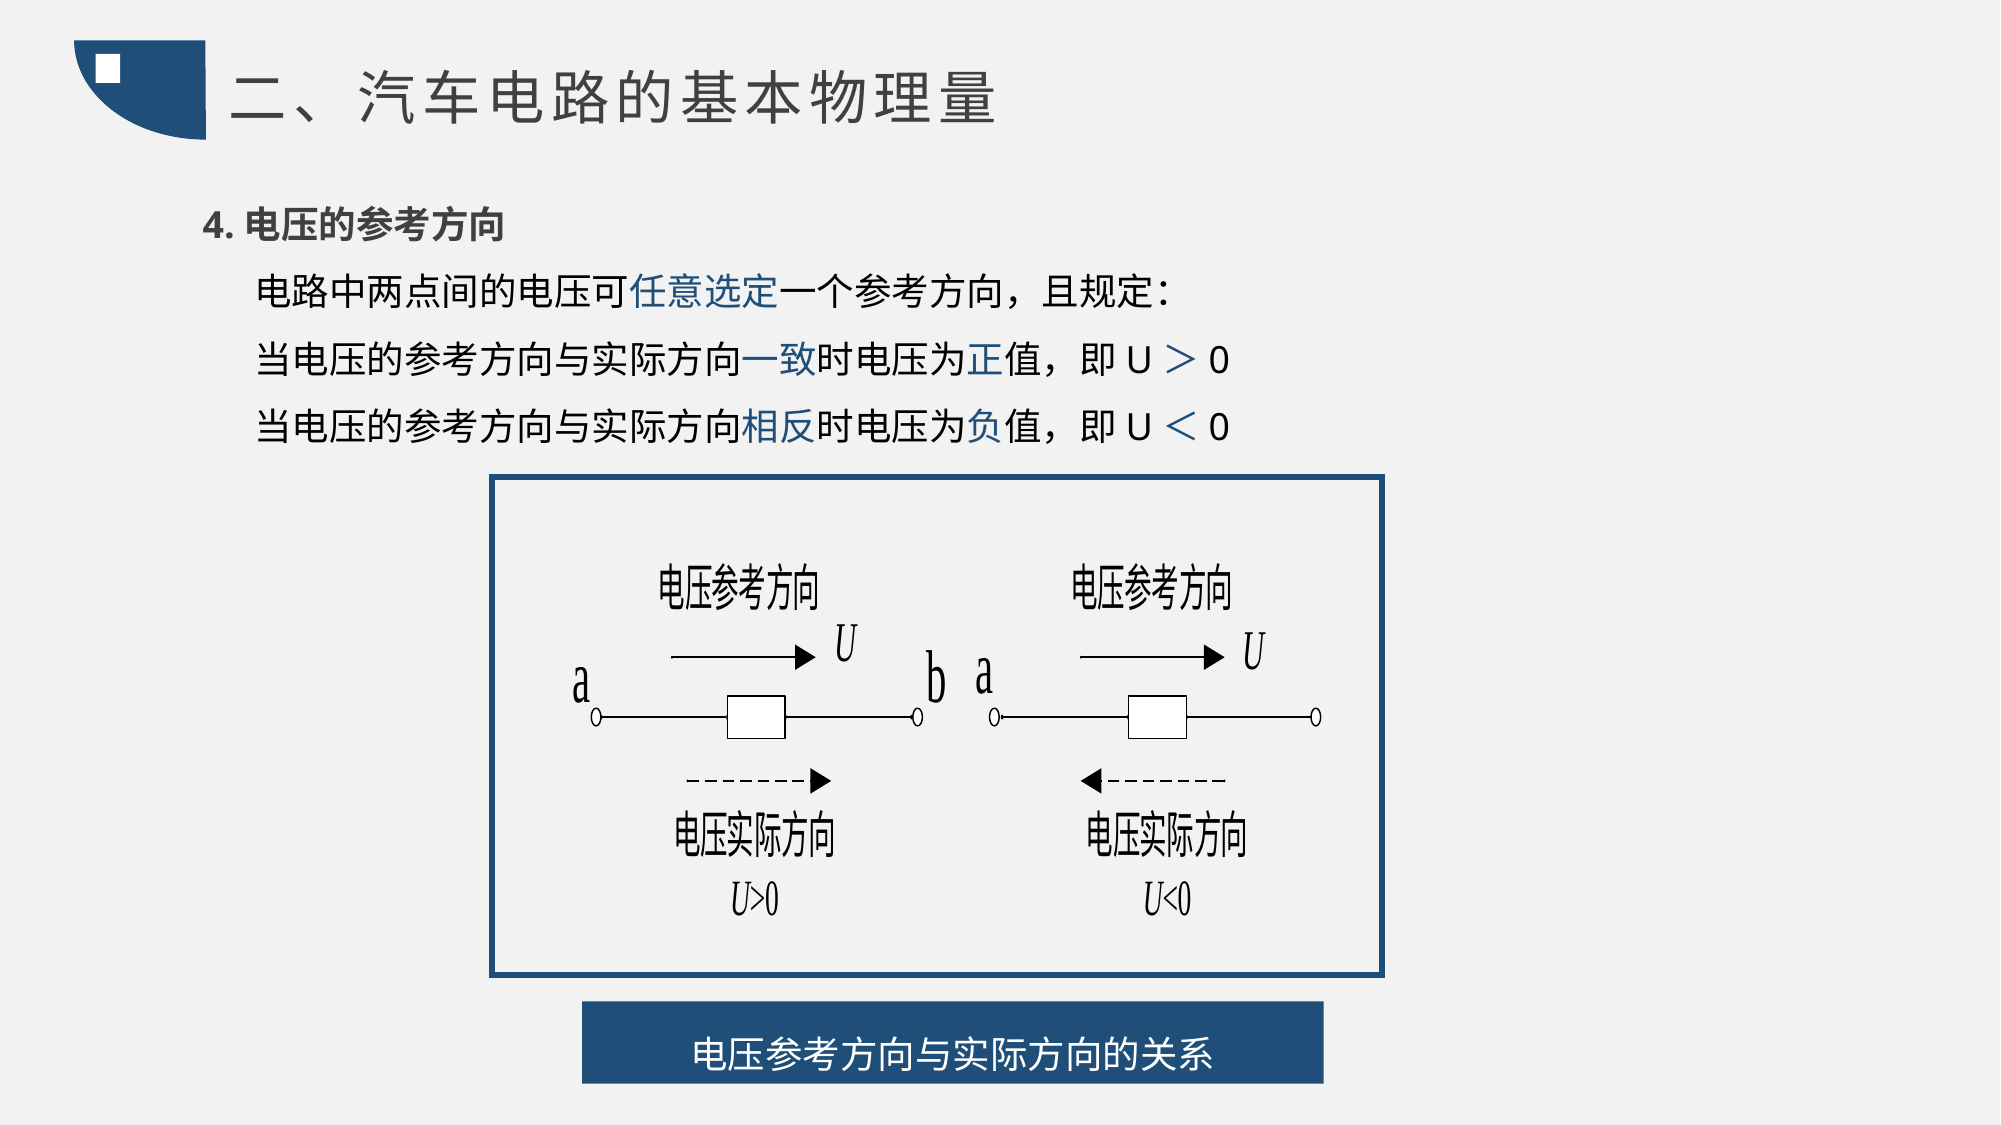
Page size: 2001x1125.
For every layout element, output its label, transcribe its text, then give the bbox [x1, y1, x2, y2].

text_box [74, 0, 1070, 140]
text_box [495, 480, 1379, 972]
text_box 4.电压的参考方向 电路中两点间的电压可任意选定一个参考方向，且规定： 当电压的参考方向与实际方向一致时电压为正值，即U＞0 当电压的参考方向与实际方向相反时电压为负值，即U＜0 [187, 171, 1834, 456]
text_box 电压参考方向与实际方向的关系 [582, 1001, 1324, 1084]
